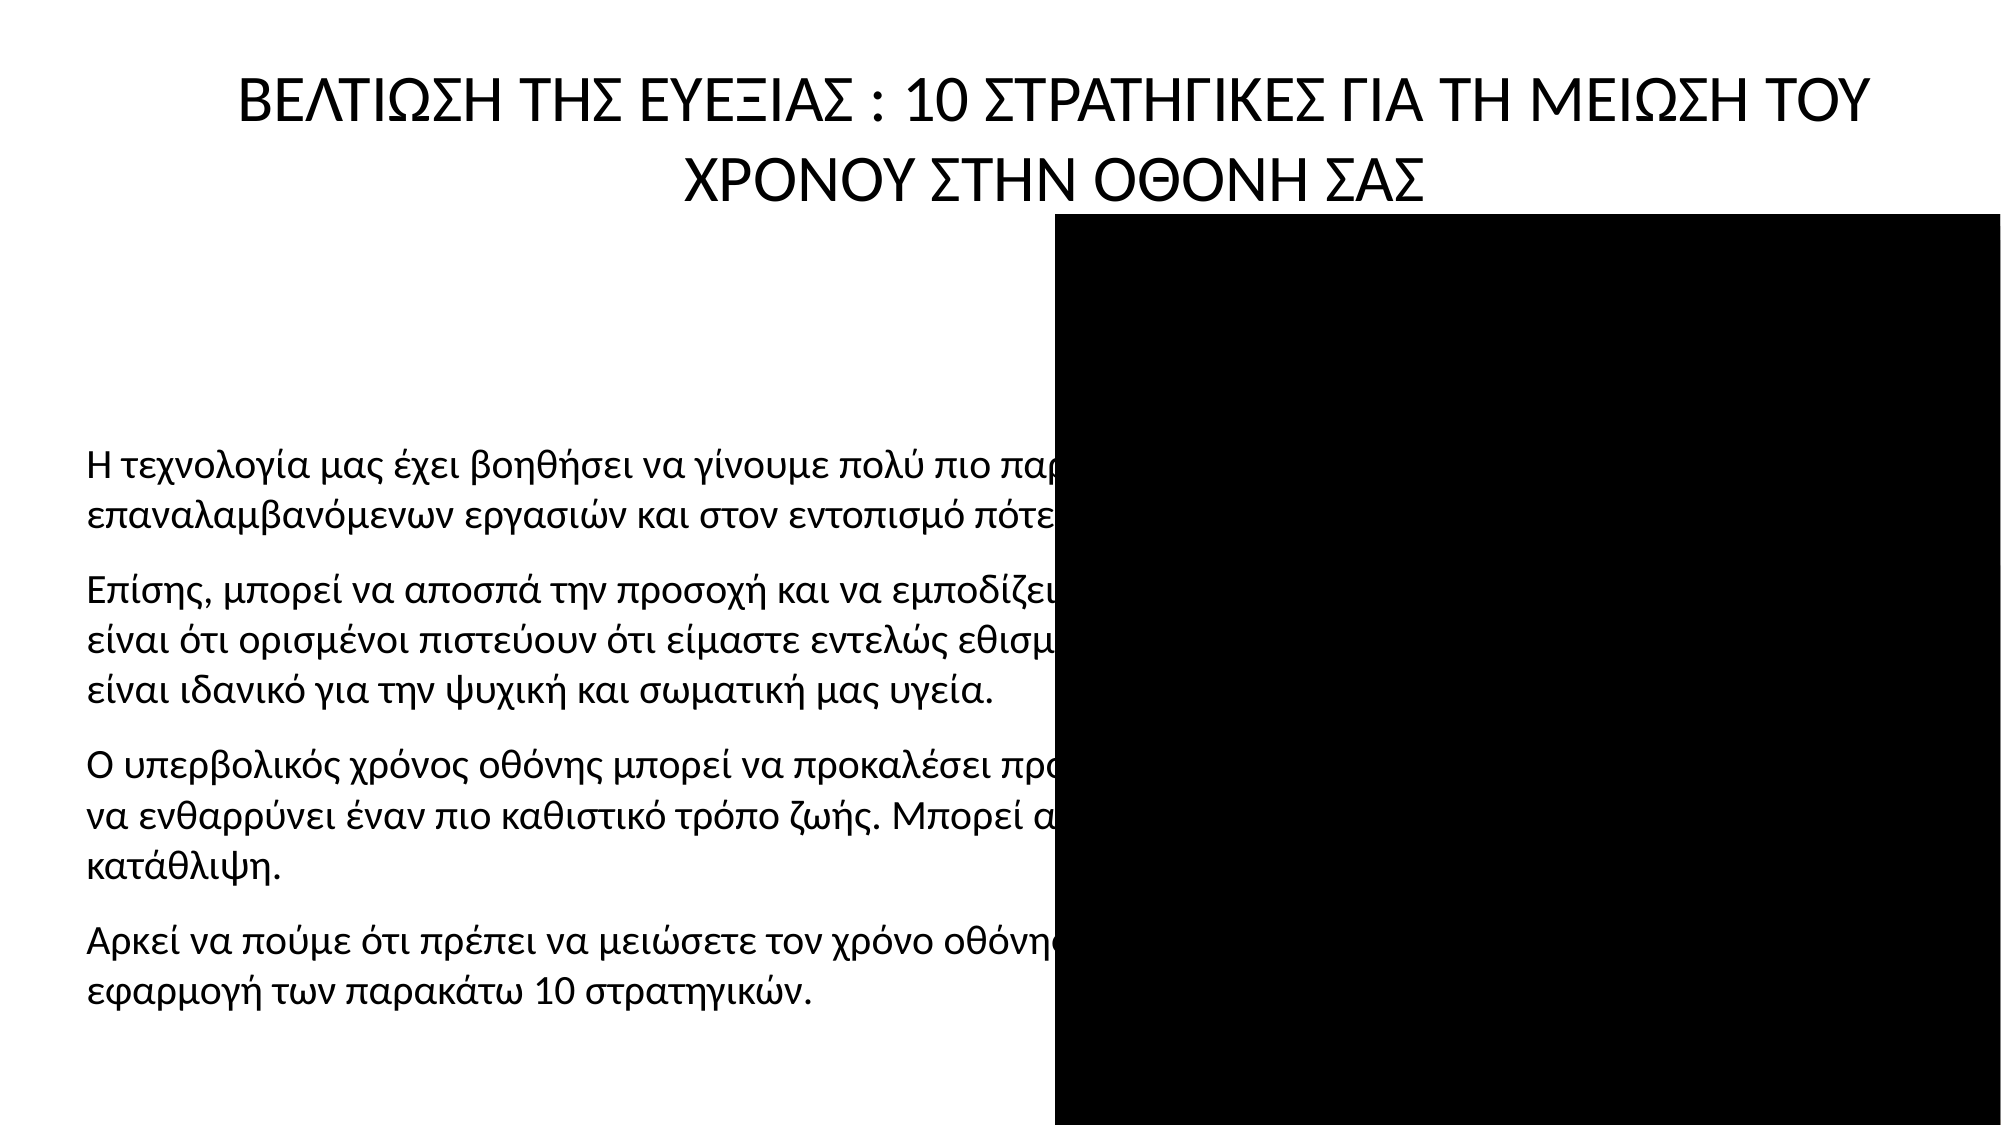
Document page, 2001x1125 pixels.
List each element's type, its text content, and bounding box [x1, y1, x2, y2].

text_box ΒΕΛΤΙΩΣΗ ΤΗΣ ΕΥΕΞΙΑΣ : 10 ΣΤΡΑΤΗΓΙΚΕΣ ΓΙΑ ΤΗ ΜΕΙΩΣΗ ΤΟΥ ΧΡΟΝΟΥ ΣΤΗΝ ΟΘΟΝΗ ΣΑΣ [161, 49, 1948, 156]
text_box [865, 194, 1134, 400]
text_box Η τεχνολογία μας έχει βοηθήσει να γίνουμε πολύ πιο παραγωγικοί. Βοηθά στην αυτοματοποίηση επαναλαμβανόμενων εργασιών και στον εντοπισμό πότε είμαστε πιο παραγωγικοί. Επίσης, μπορεί να αποσπά την προσοχή και να εμποδίζει τη δημιουργική σκέψη. Ακόμη πιο ανησυχητικό είναι ότι ορισμένοι πιστεύουν ότι είμαστε εντελώς εθισμένοι στην τεχνολογία. Και, προφανώς, αυτό δεν είναι ιδανικό για την ψυχική και σωματική μας υγεία. Ο υπερβολικός χρόνος οθόνης μπορεί να προκαλέσει προβλήματα όρασης, να επηρεάσει τον ύπνο μας και να ενθαρρύνει έναν πιο καθιστικό τρόπο ζωής. Μπορεί ακόμη και να οδηγήσει σε άγχος, στρες και κατάθλιψη. Αρκεί να πούμε ότι πρέπει να μειώσετε τον χρόνο οθόνης σας. Αυτό είναι απολύτως δυνατό με την εφαρμογή των παρακάτω 10 στρατηγικών. [76, 432, 1055, 1081]
